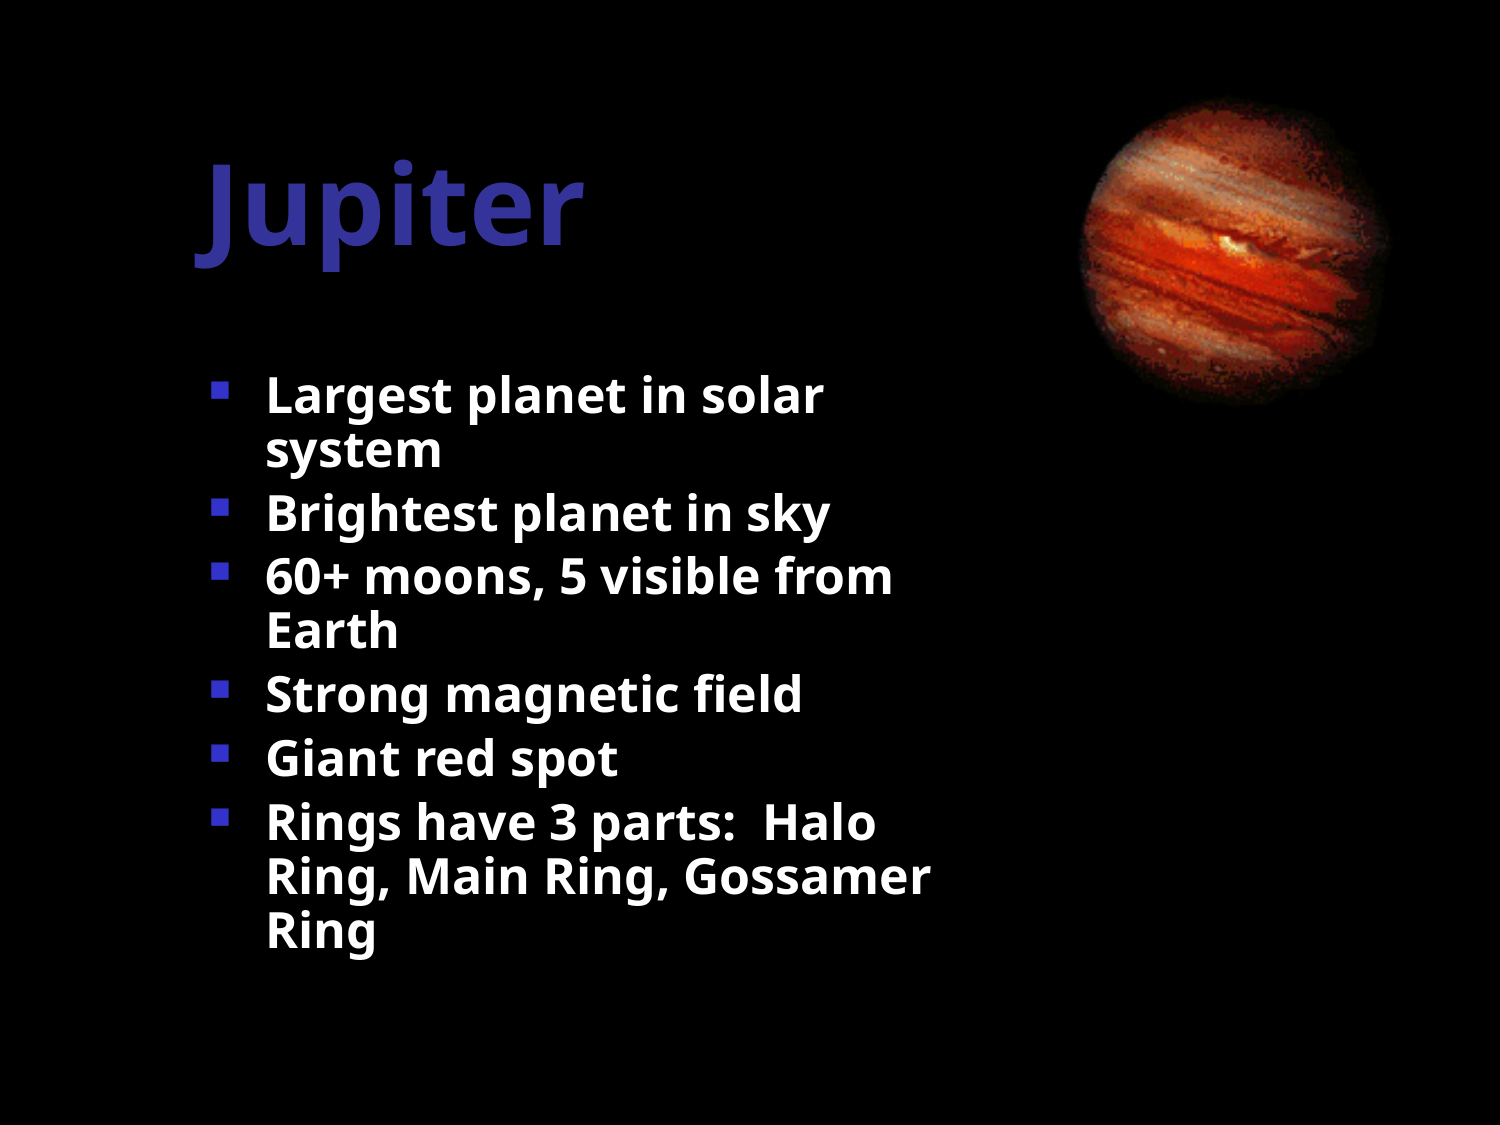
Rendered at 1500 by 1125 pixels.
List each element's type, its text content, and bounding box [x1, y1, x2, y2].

picture [1024, 62, 1438, 440]
title Jupiter [188, 34, 1468, 276]
list Largest planet in solar system Brightest planet in sky 60+ moons, 5 visible from Earth Strong magnetic field Giant red spot Rings have 3 parts: Halo Ring, Main Ring, Gossamer Ring [193, 362, 1026, 1007]
